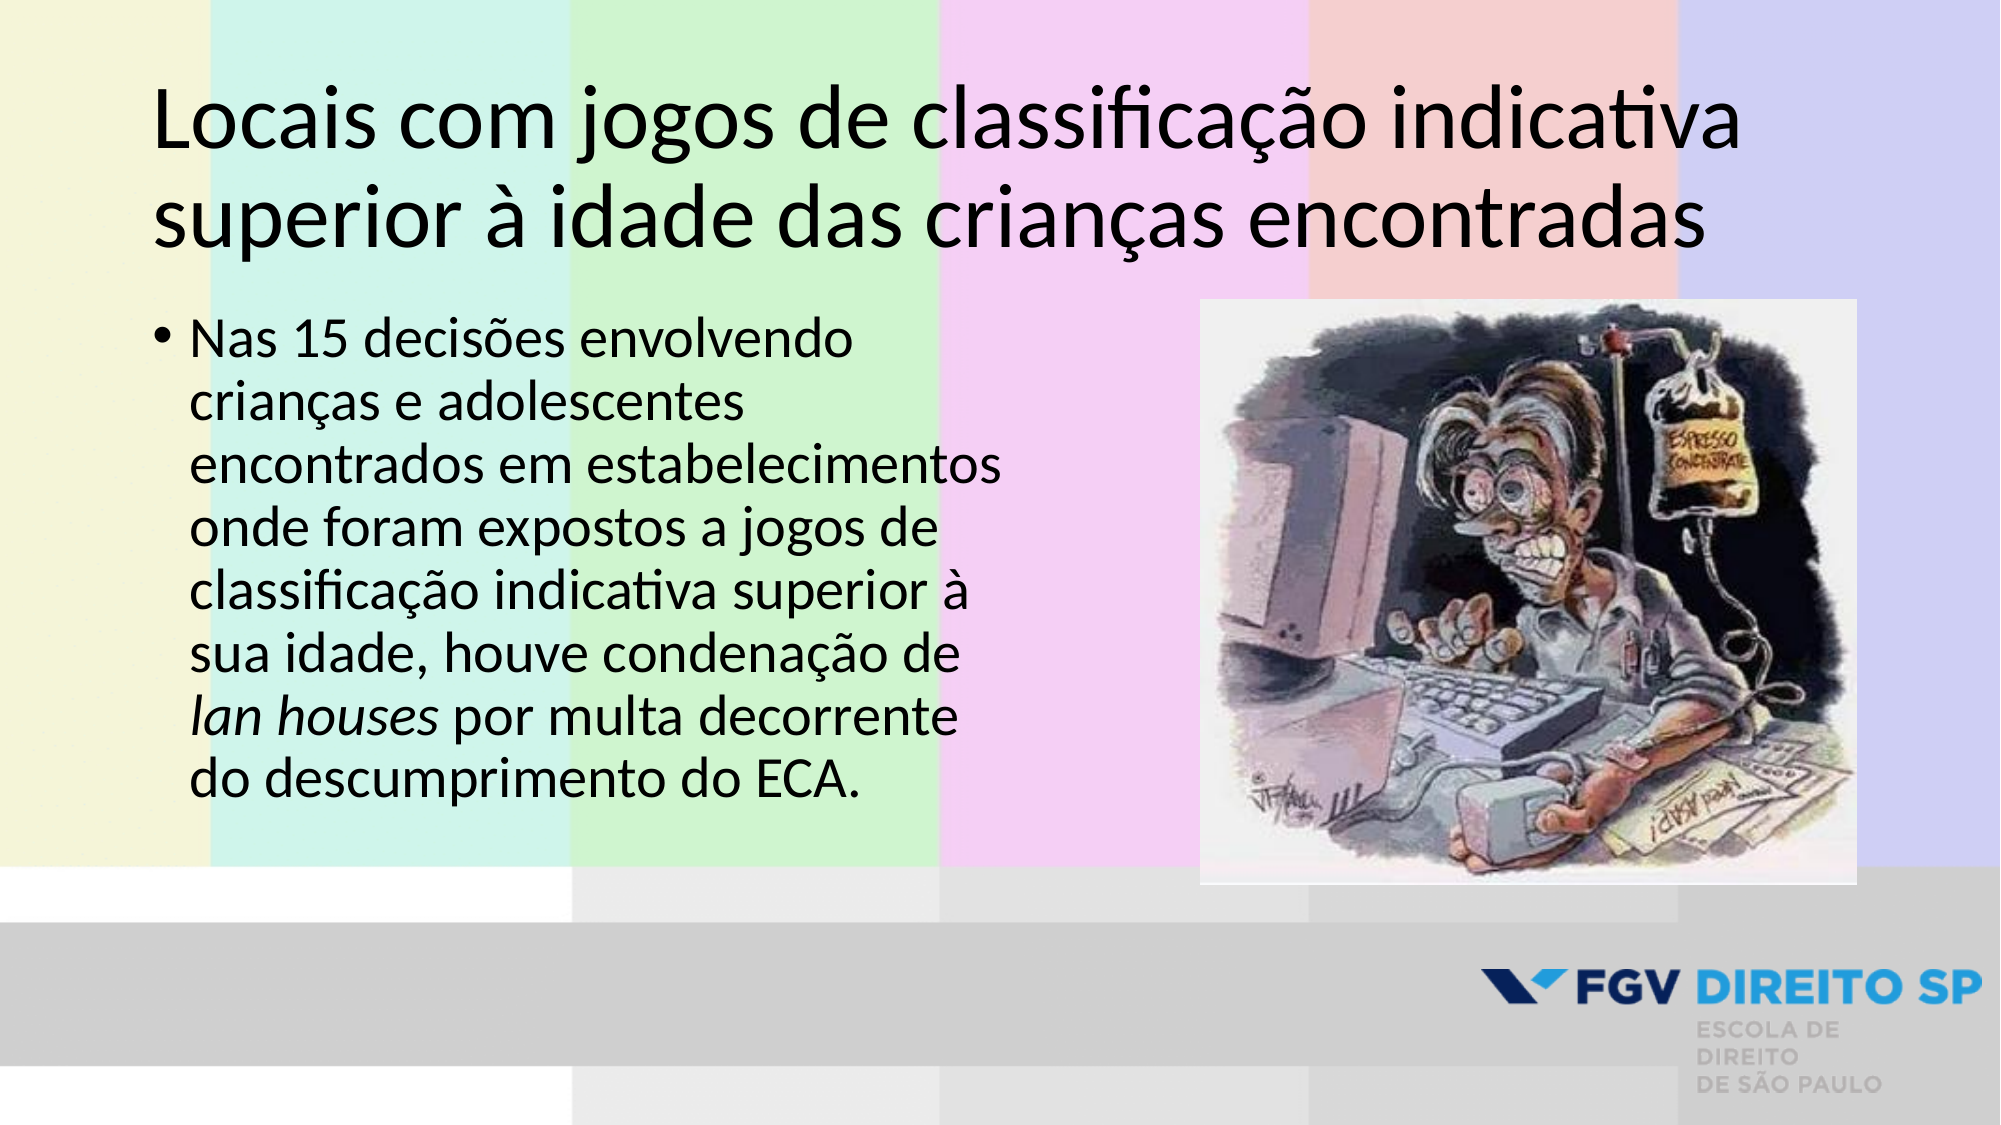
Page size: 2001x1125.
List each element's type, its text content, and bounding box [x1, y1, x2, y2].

picture [1200, 299, 1857, 885]
picture [1481, 969, 1982, 1094]
list Nas 15 decisões envolvendo crianças e adolescentes encontrados em estabelecimentos onde foram expostos a jogos de classificação indicativa superior à sua idade, houve condenação de lan houses por multa decorrente do descumprimento do ECA. [137, 299, 1037, 1014]
title Locais com jogos de classificação indicativa superior à idade das crianças encontradas [137, 59, 1863, 278]
